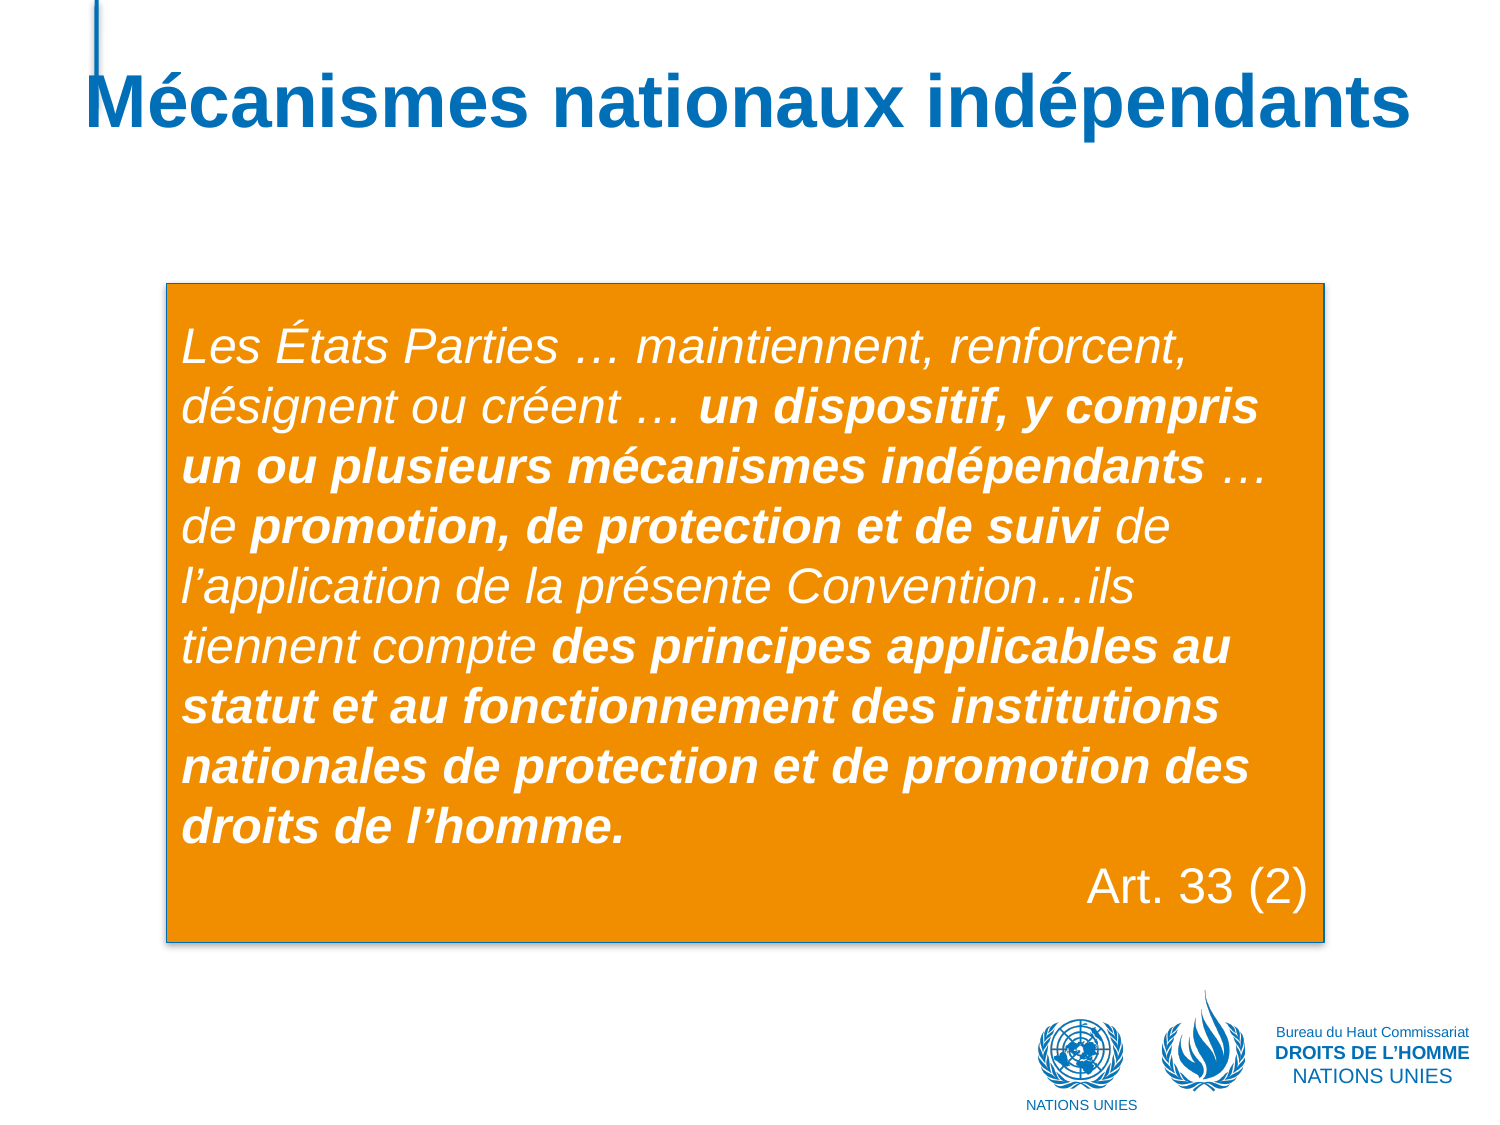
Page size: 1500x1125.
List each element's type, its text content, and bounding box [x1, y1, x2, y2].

text_box Les États Parties … maintiennent, renforcent, désignent ou créent … un dispositif, y compris un ou plusieurs mécanismes indépendants … de promotion, de protection et de suivi de l’application de la présente Convention…ils tiennent compte des principes applicables au statut et au fonctionnement des institutions nationales de protection et de promotion des droits de l’homme. Art. 33 (2) [166, 283, 1325, 943]
text_box NATIONS UNIES [980, 1088, 1184, 1121]
picture [1037, 990, 1457, 1107]
title Mécanismes nationaux indépendants [62, 45, 1437, 224]
text_box Bureau du Haut Commissariat DROITS DE L’HOMME NATIONS UNIES [1245, 1015, 1500, 1096]
